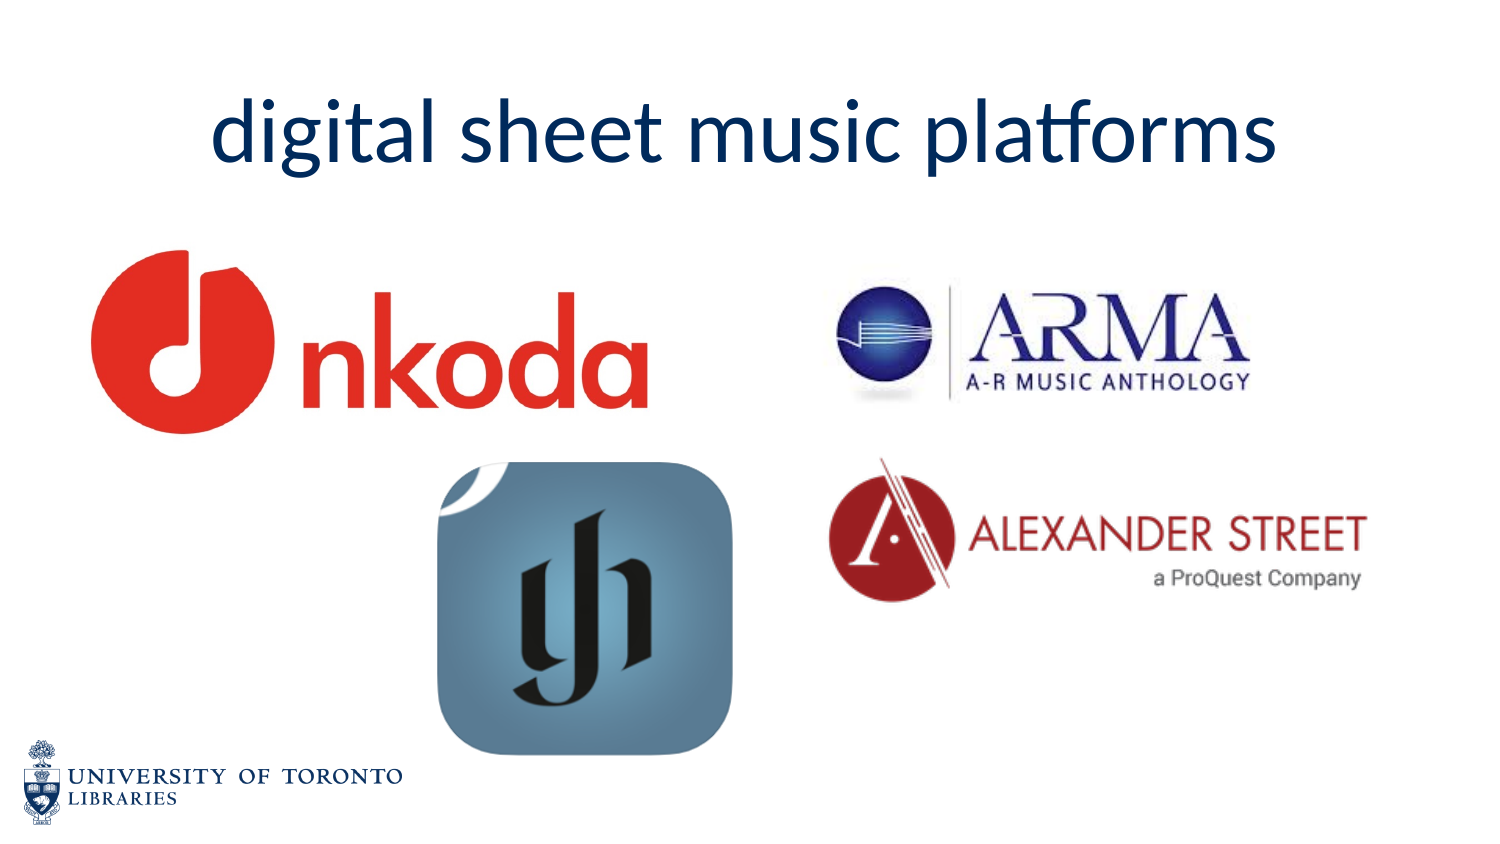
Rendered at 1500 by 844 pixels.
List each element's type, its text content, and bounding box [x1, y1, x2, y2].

picture [799, 215, 1380, 610]
picture [24, 740, 402, 825]
picture [35, 215, 742, 770]
title digital sheet music platforms [195, 34, 1305, 216]
